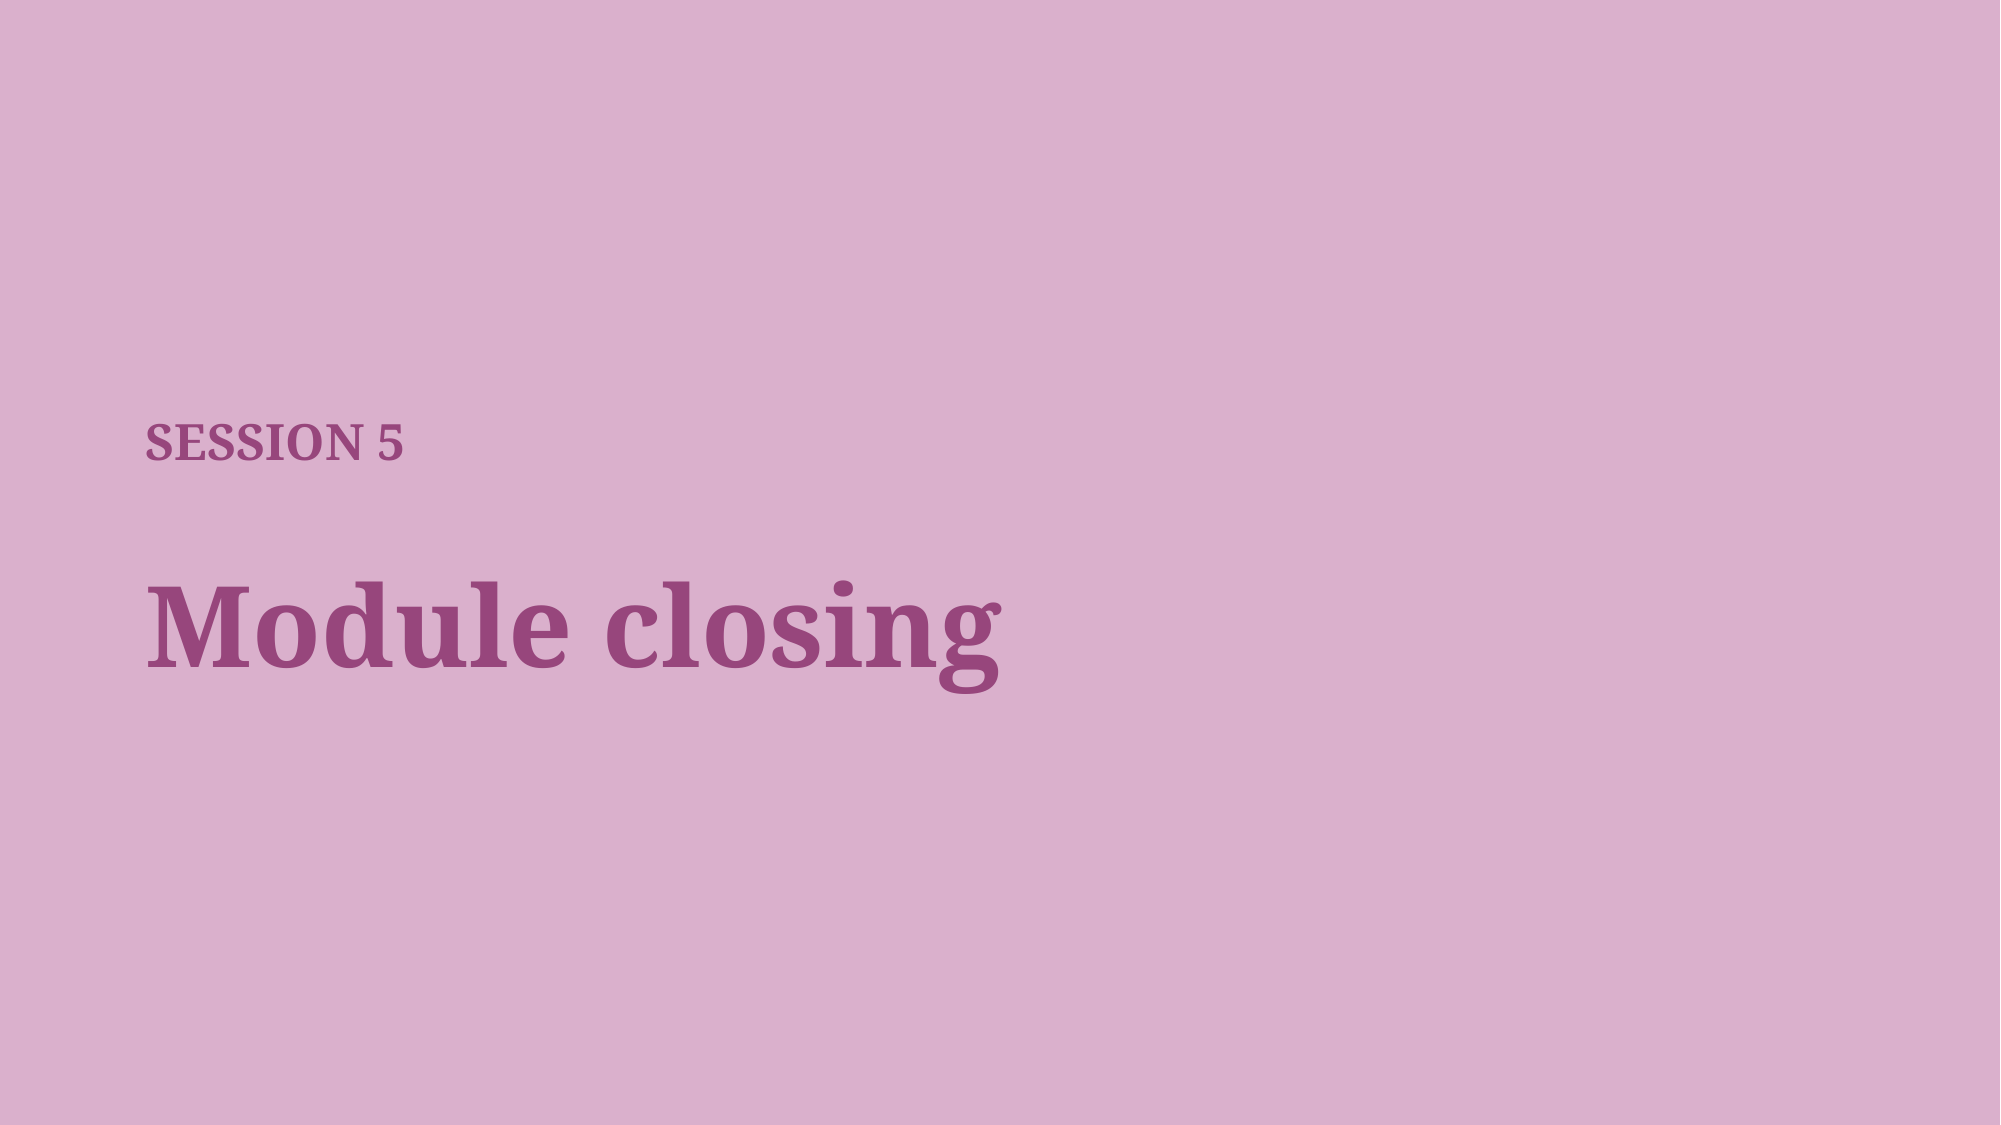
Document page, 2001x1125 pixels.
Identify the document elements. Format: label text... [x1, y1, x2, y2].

text_box SESSION 5 Module closing [130, 508, 1792, 601]
